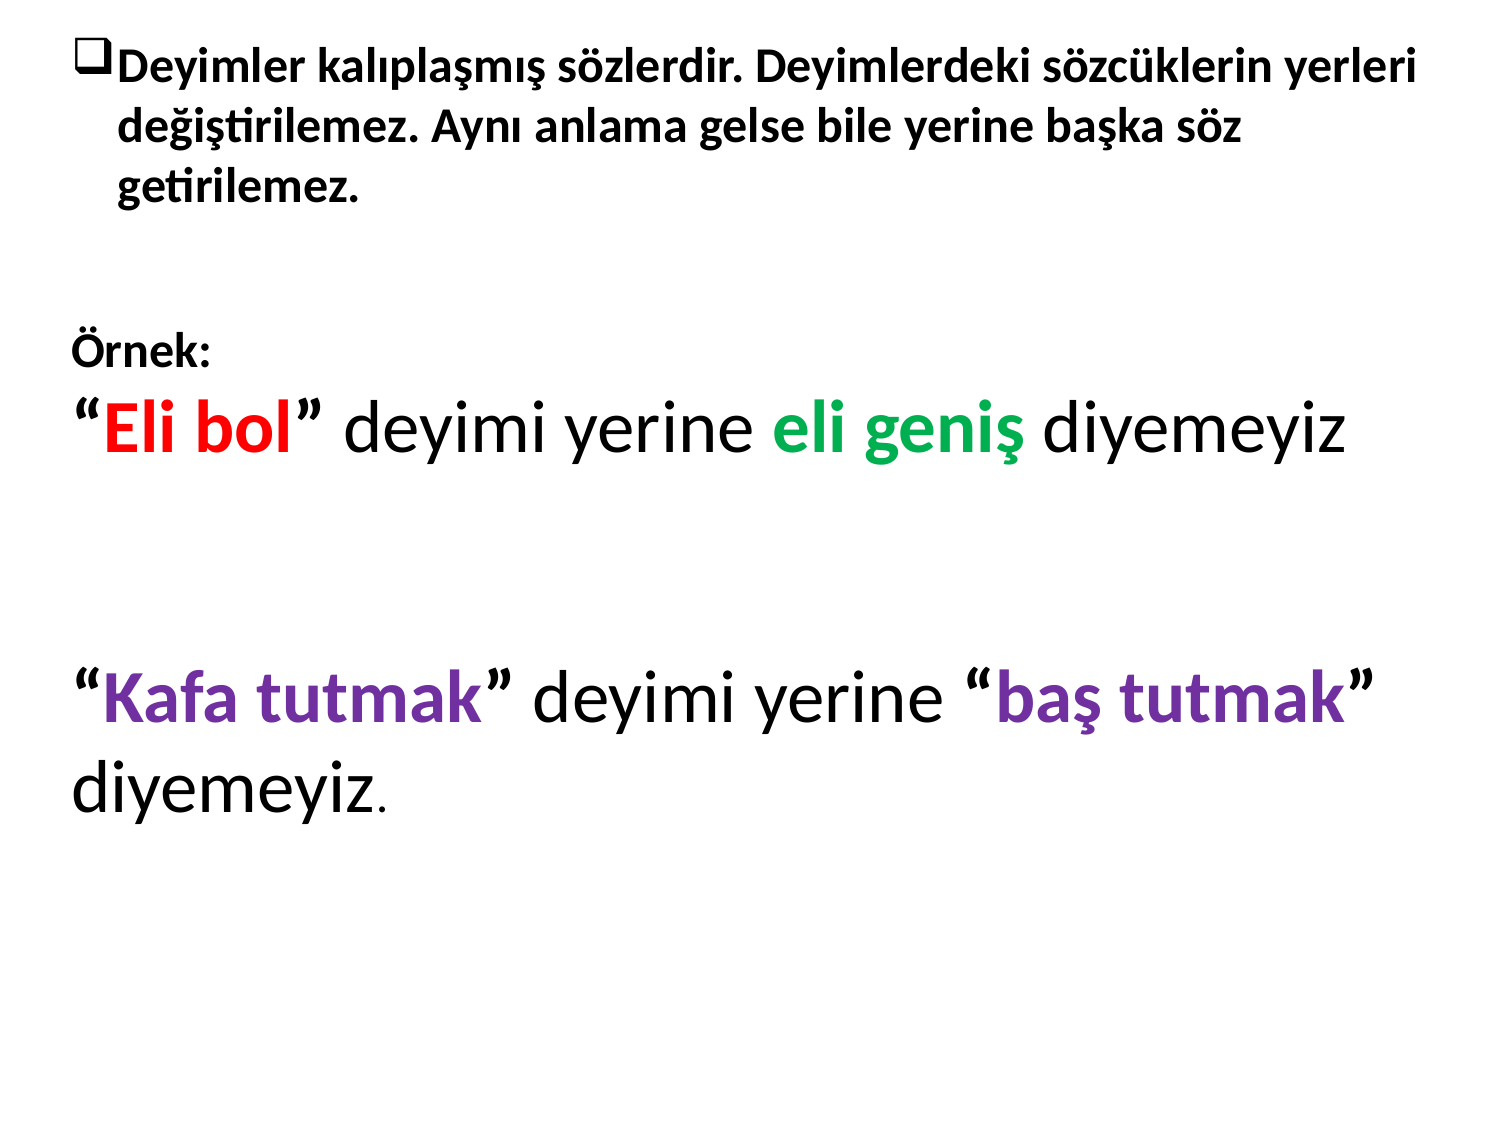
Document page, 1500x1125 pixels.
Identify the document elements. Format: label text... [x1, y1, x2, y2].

text_box Deyimler kalıplaşmış sözlerdir. Deyimlerdeki sözcüklerin yerleri değiştirilemez. Aynı anlama gelse bile yerine başka söz getirilemez. [56, 25, 1471, 220]
text_box Örnek: “Eli bol” deyimi yerine eli geniş diyemeyiz “Kafa tutmak” deyimi yerine “baş tutmak” diyemeyiz. [56, 220, 1471, 835]
